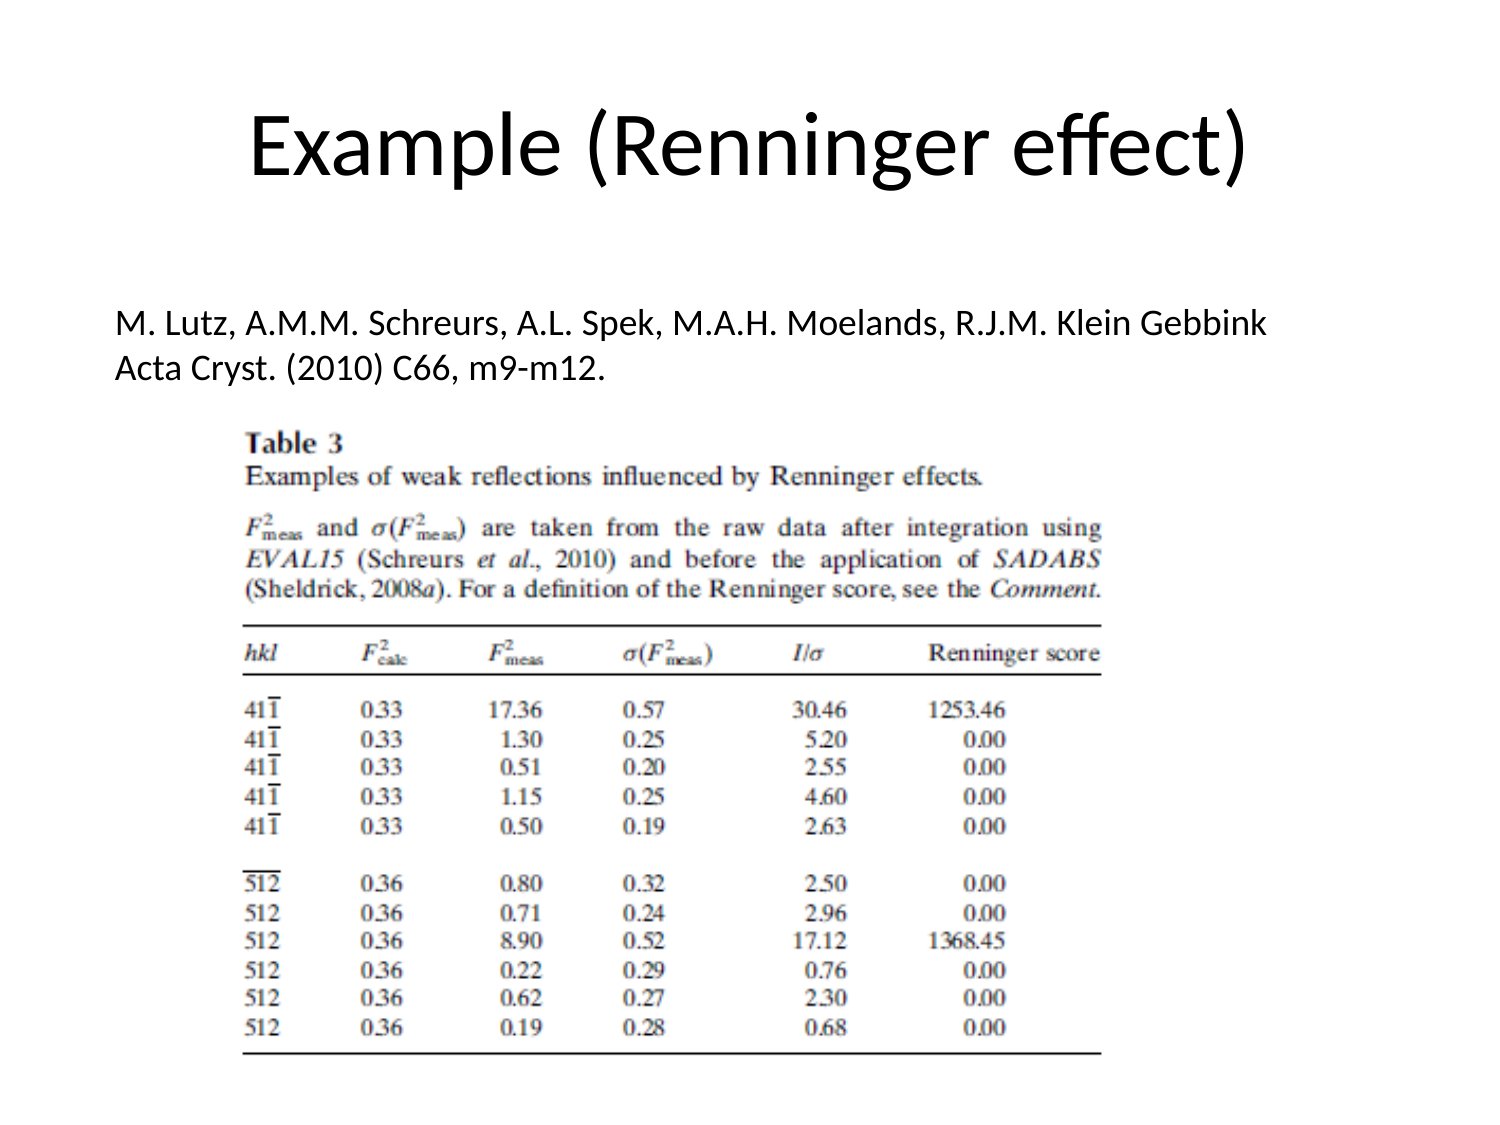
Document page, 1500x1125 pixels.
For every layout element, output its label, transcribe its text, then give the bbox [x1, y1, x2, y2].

title Example (Renninger effect) [75, 45, 1425, 233]
picture [202, 405, 1140, 1107]
text_box M. Lutz, A.M.M. Schreurs, A.L. Spek, M.A.H. Moelands, R.J.M. Klein Gebbink Acta Cryst. (2010) C66, m9-m12. [100, 290, 1412, 396]
